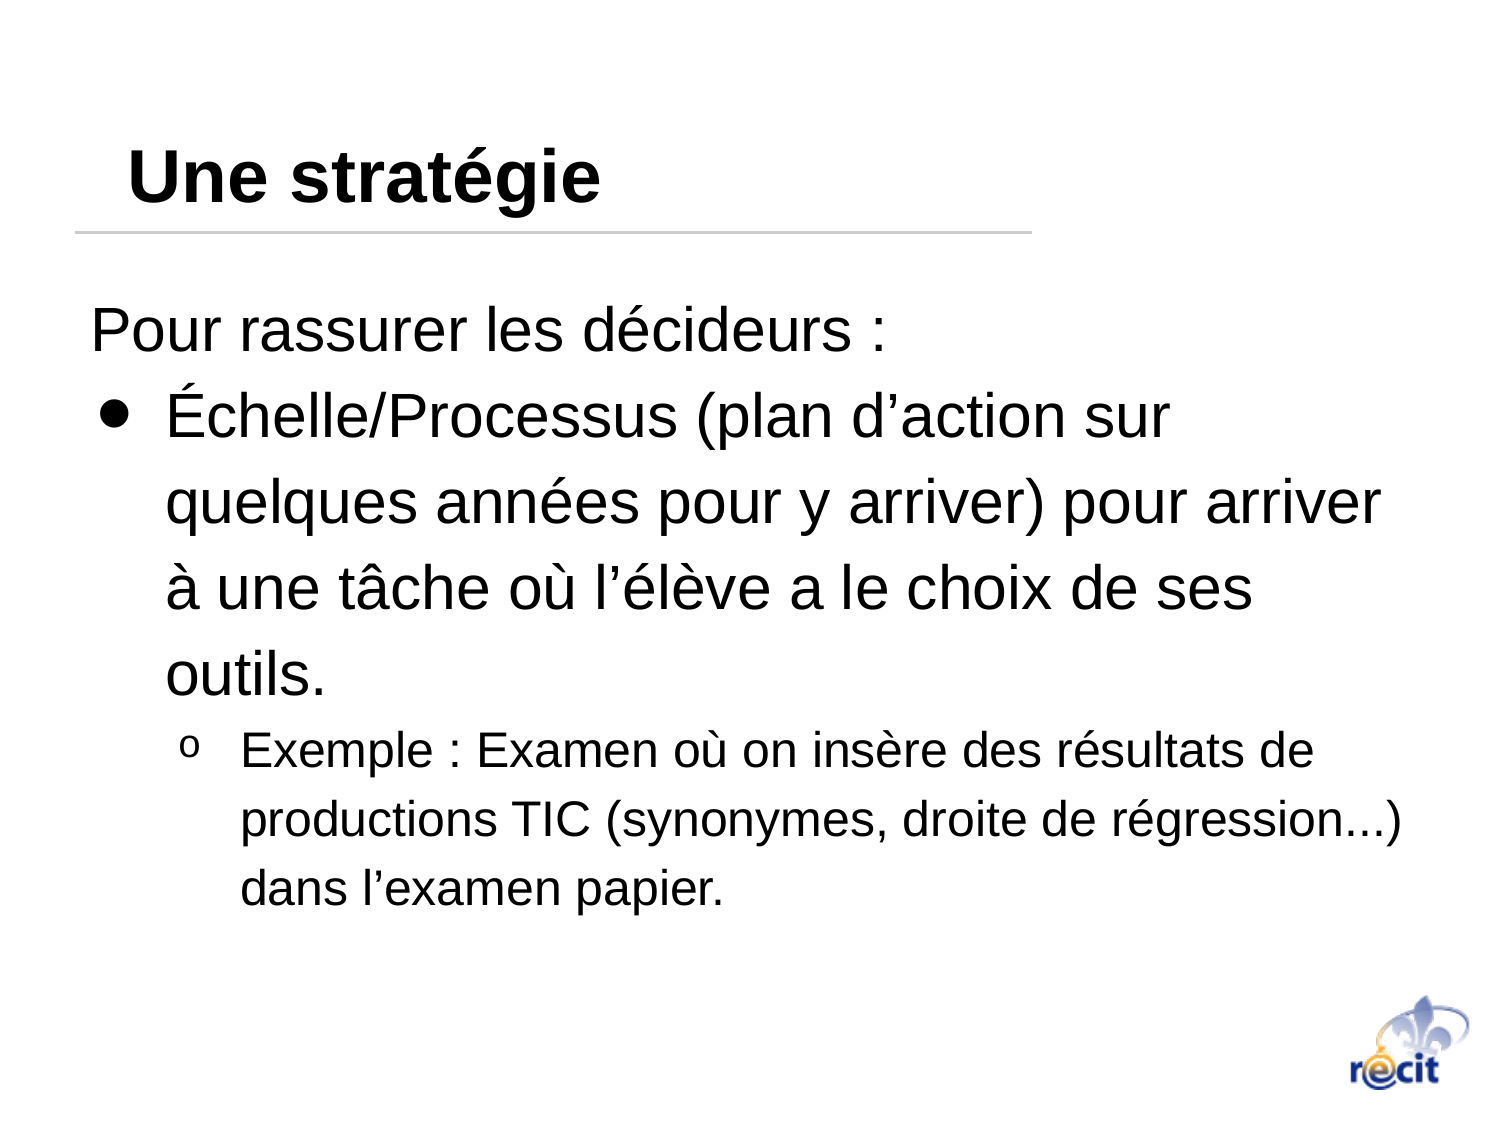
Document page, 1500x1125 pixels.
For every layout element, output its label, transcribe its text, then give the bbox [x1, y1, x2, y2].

text_box [1350, 995, 1470, 1090]
title Une stratégie [75, 45, 1425, 233]
list Pour rassurer les décideurs : Échelle/Processus (plan d’action sur quelques années pour y arriver) pour arriver à une tâche où l’élève a le choix de ses outils. Exemple : Examen où on insère des résultats de productions TIC (synonymes, droite de régression...) dans l’examen papier. [75, 262, 1425, 1078]
